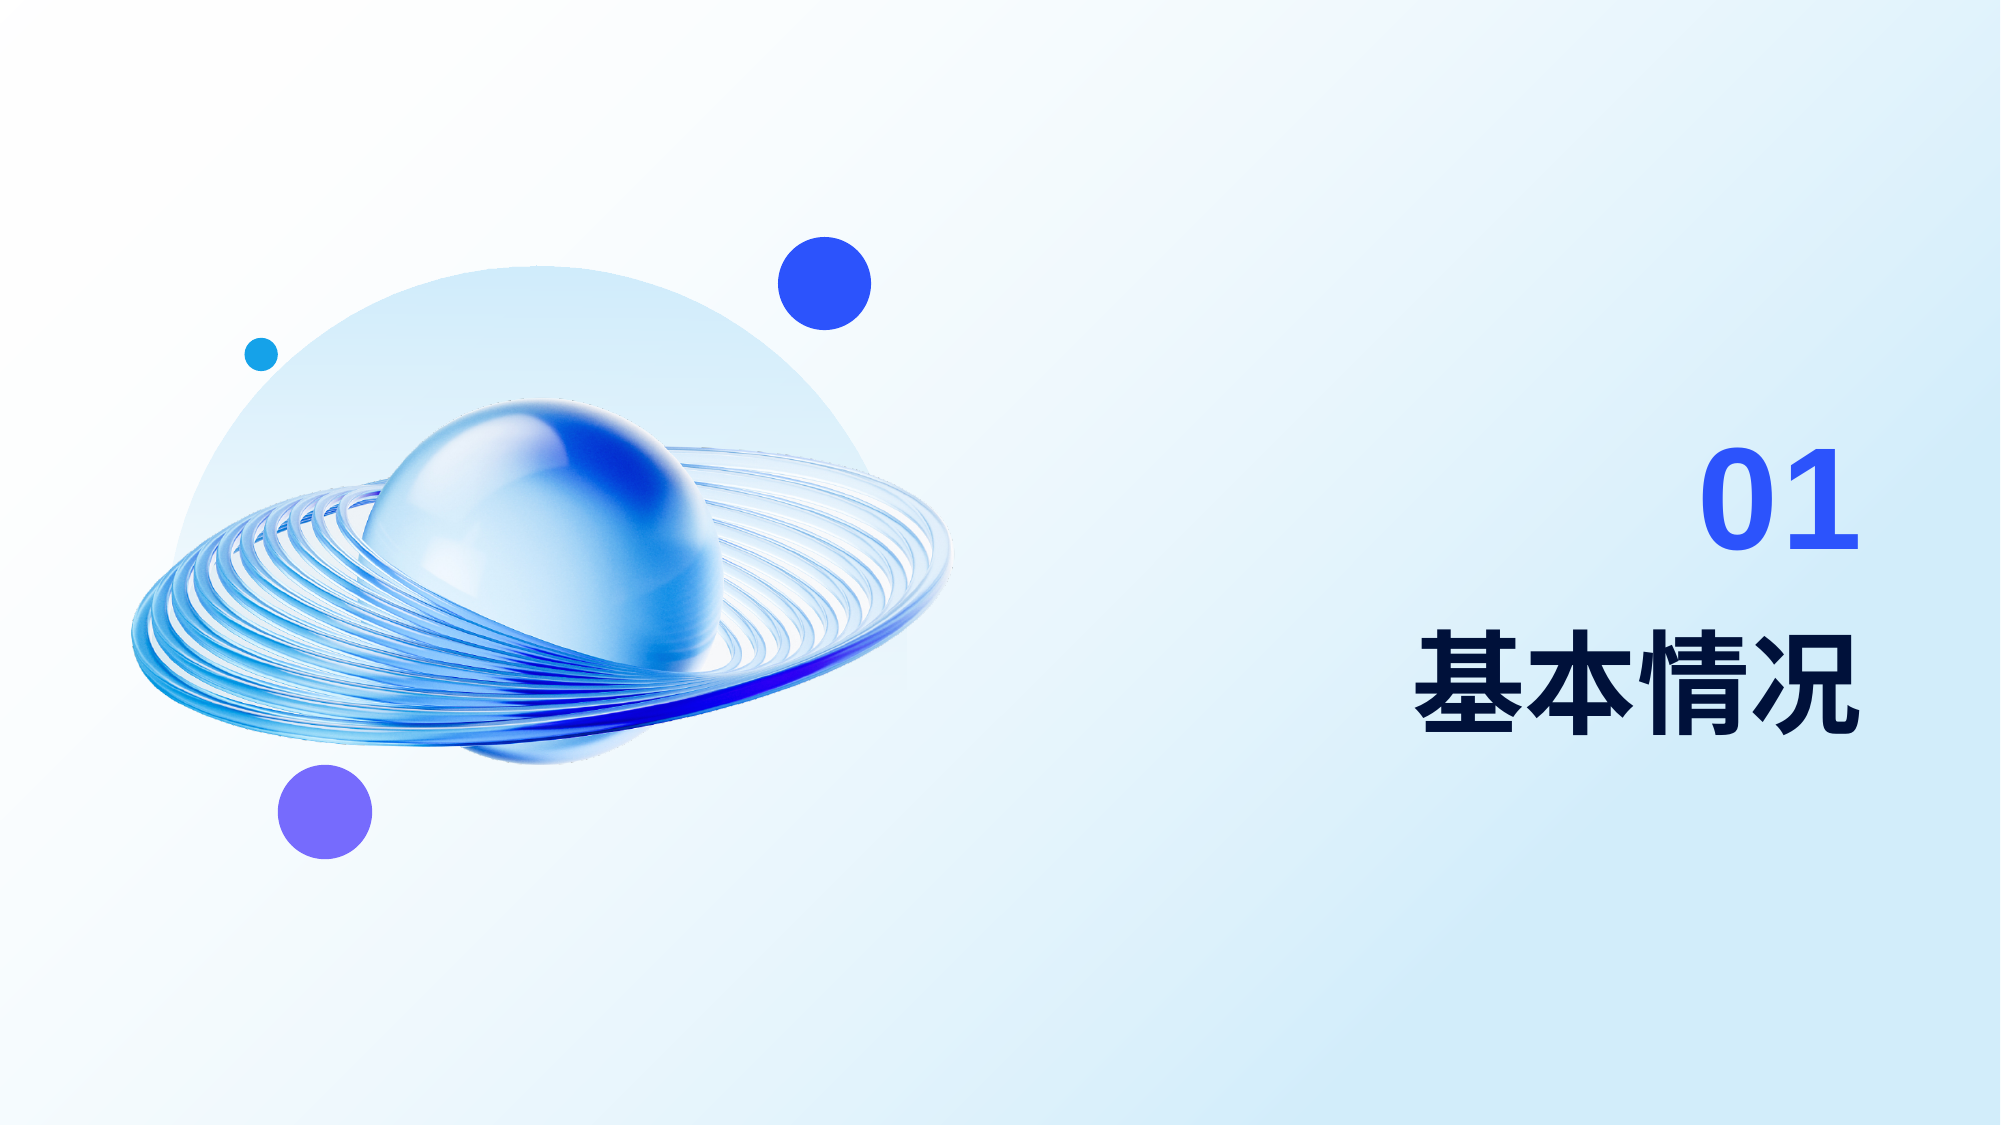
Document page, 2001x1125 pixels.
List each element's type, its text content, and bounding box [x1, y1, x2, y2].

picture [110, 371, 962, 787]
title 基本情况 [962, 604, 1863, 748]
list 01 [962, 351, 1863, 580]
